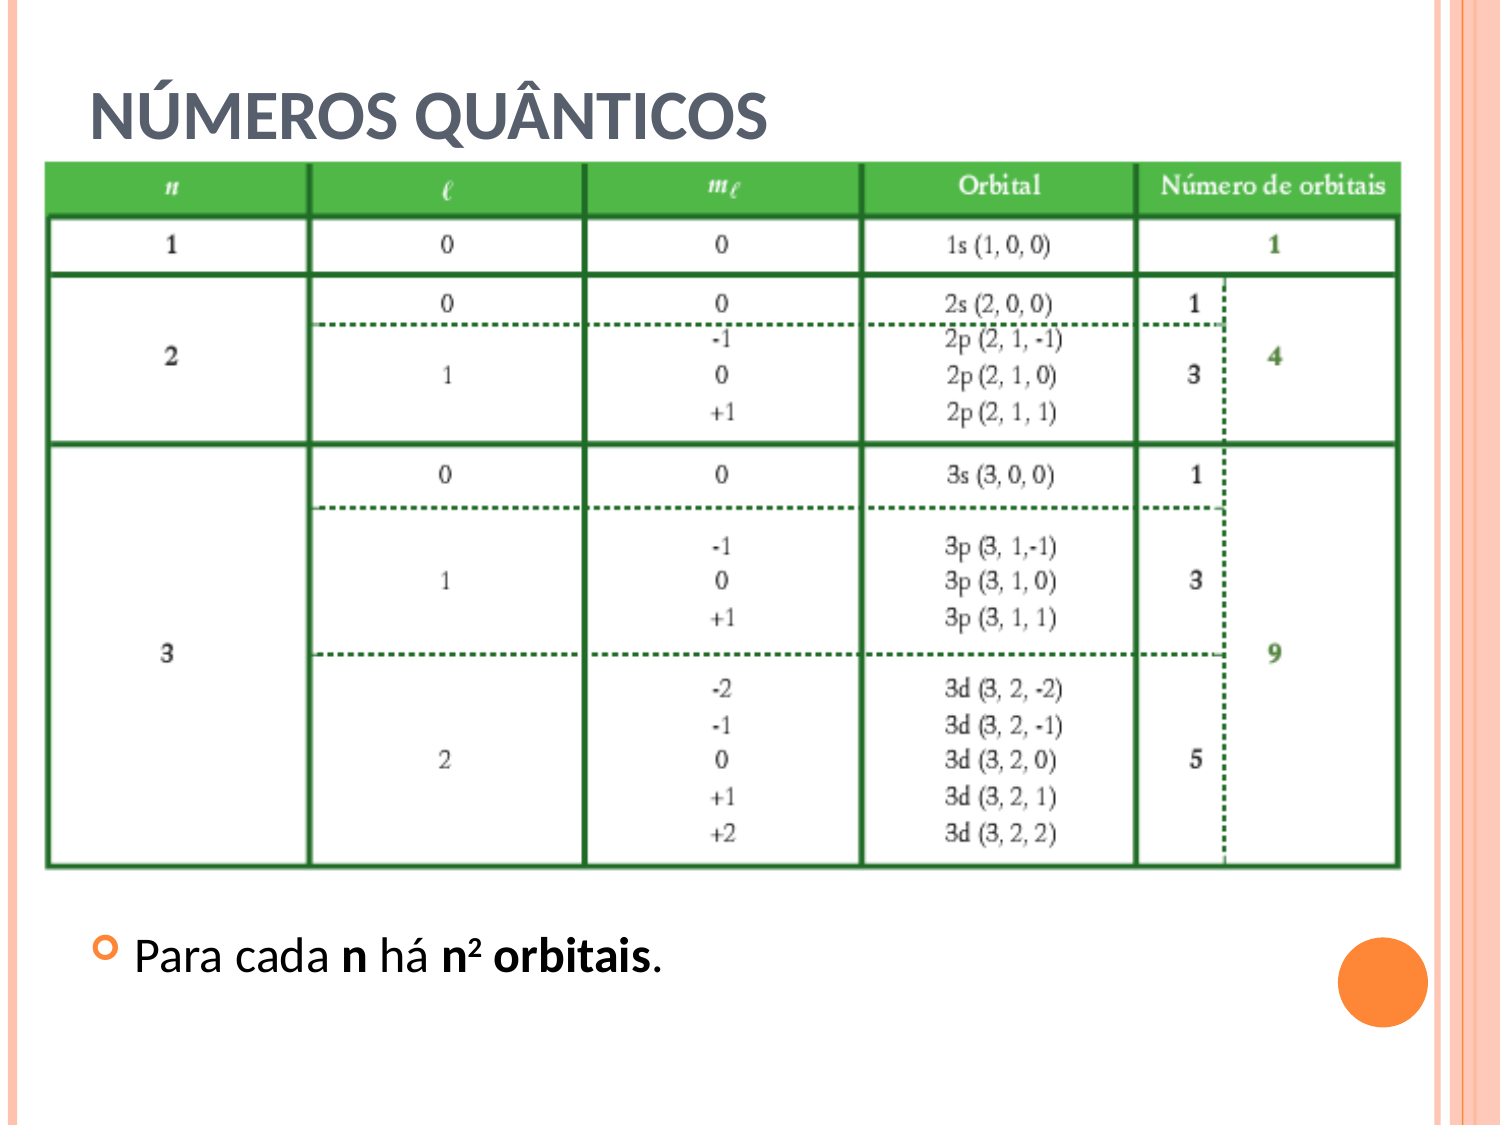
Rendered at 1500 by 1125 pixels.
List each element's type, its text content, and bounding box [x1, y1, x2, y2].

list Para cada n há n2 orbitais. [75, 885, 1300, 1062]
picture [29, 148, 1424, 885]
text_box Números quânticos [75, 45, 1300, 148]
